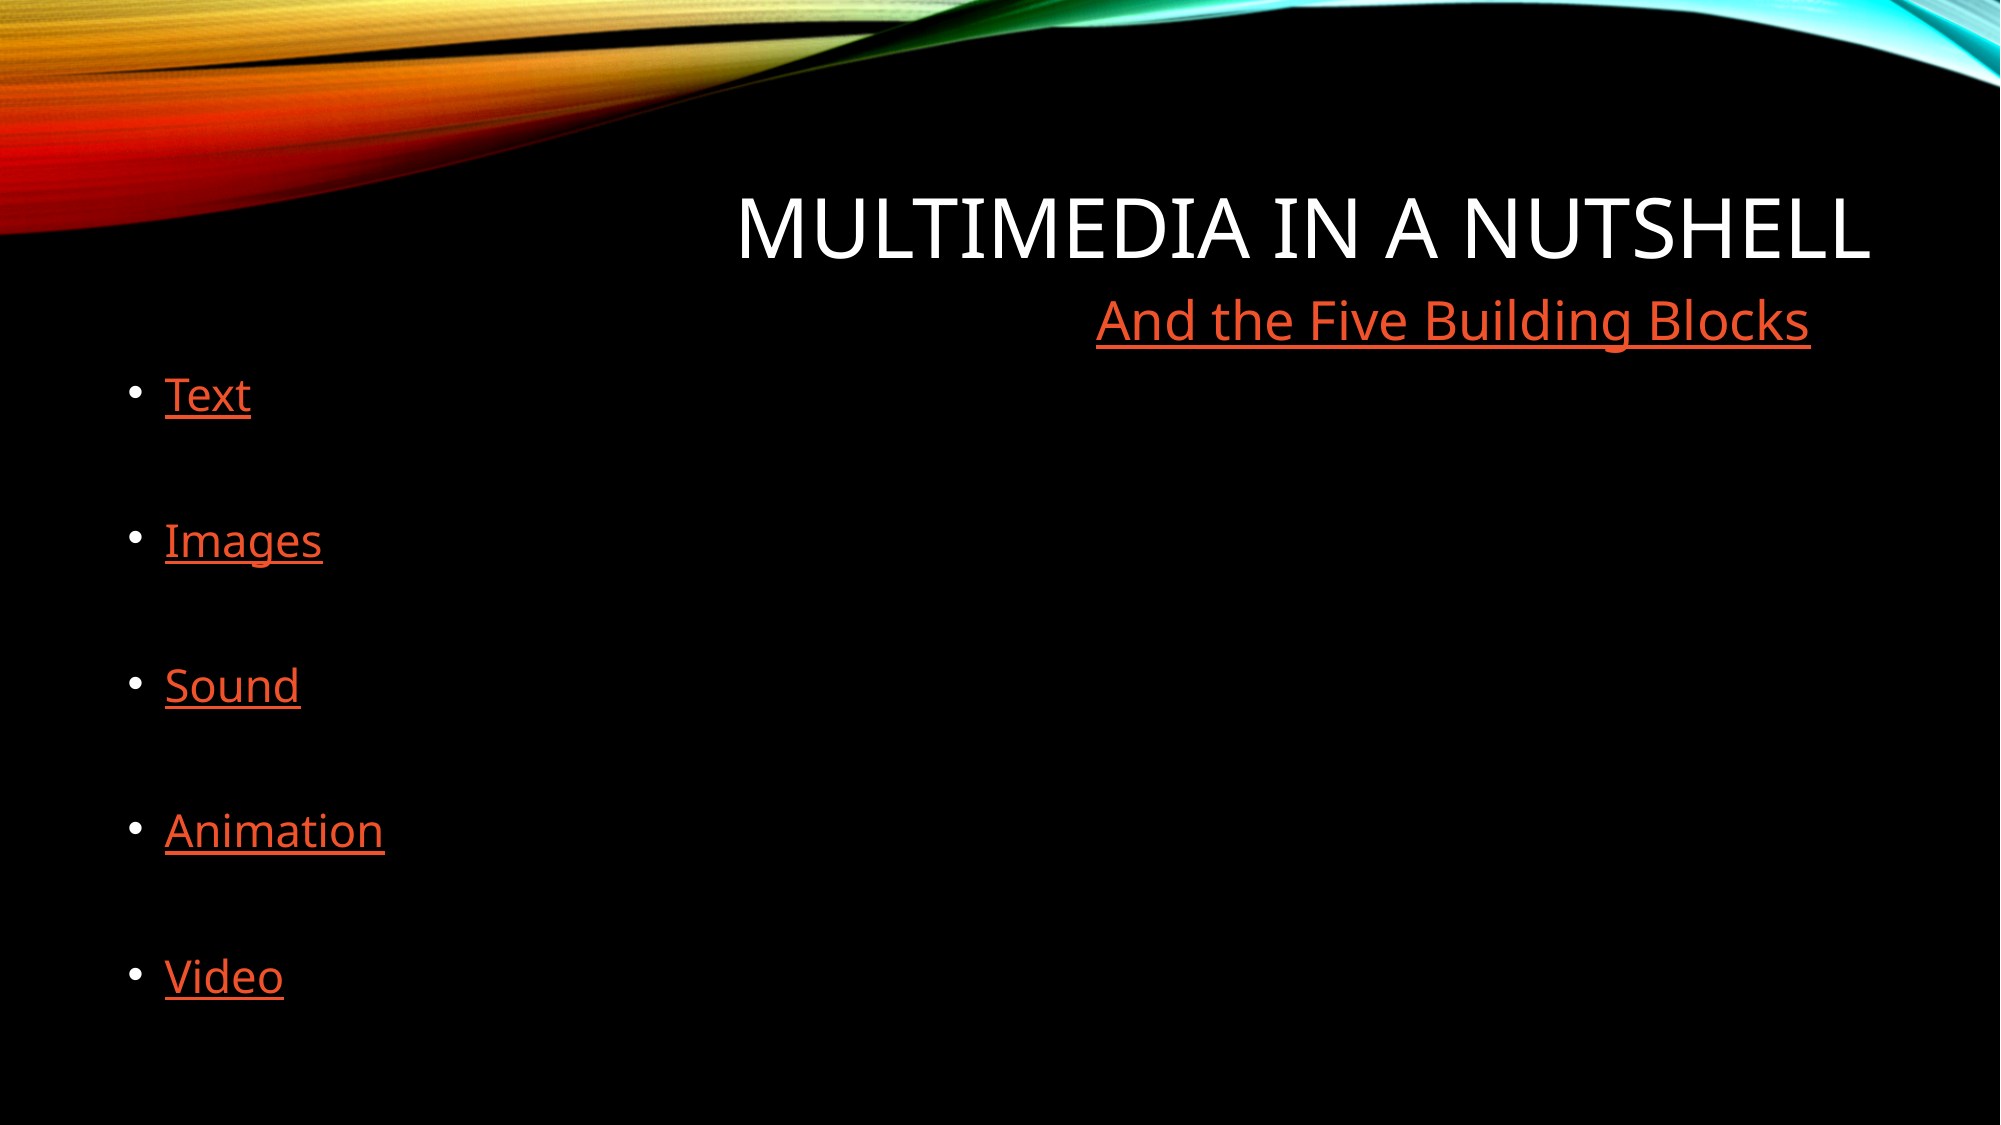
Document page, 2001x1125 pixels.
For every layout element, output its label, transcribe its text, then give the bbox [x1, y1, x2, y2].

text_box And the Five Building Blocks [1081, 279, 1826, 368]
picture [0, 0, 2000, 237]
list Text Images Sound Animation Video [112, 360, 1888, 1021]
title Multimedia In a Nutshell [474, 125, 1888, 338]
